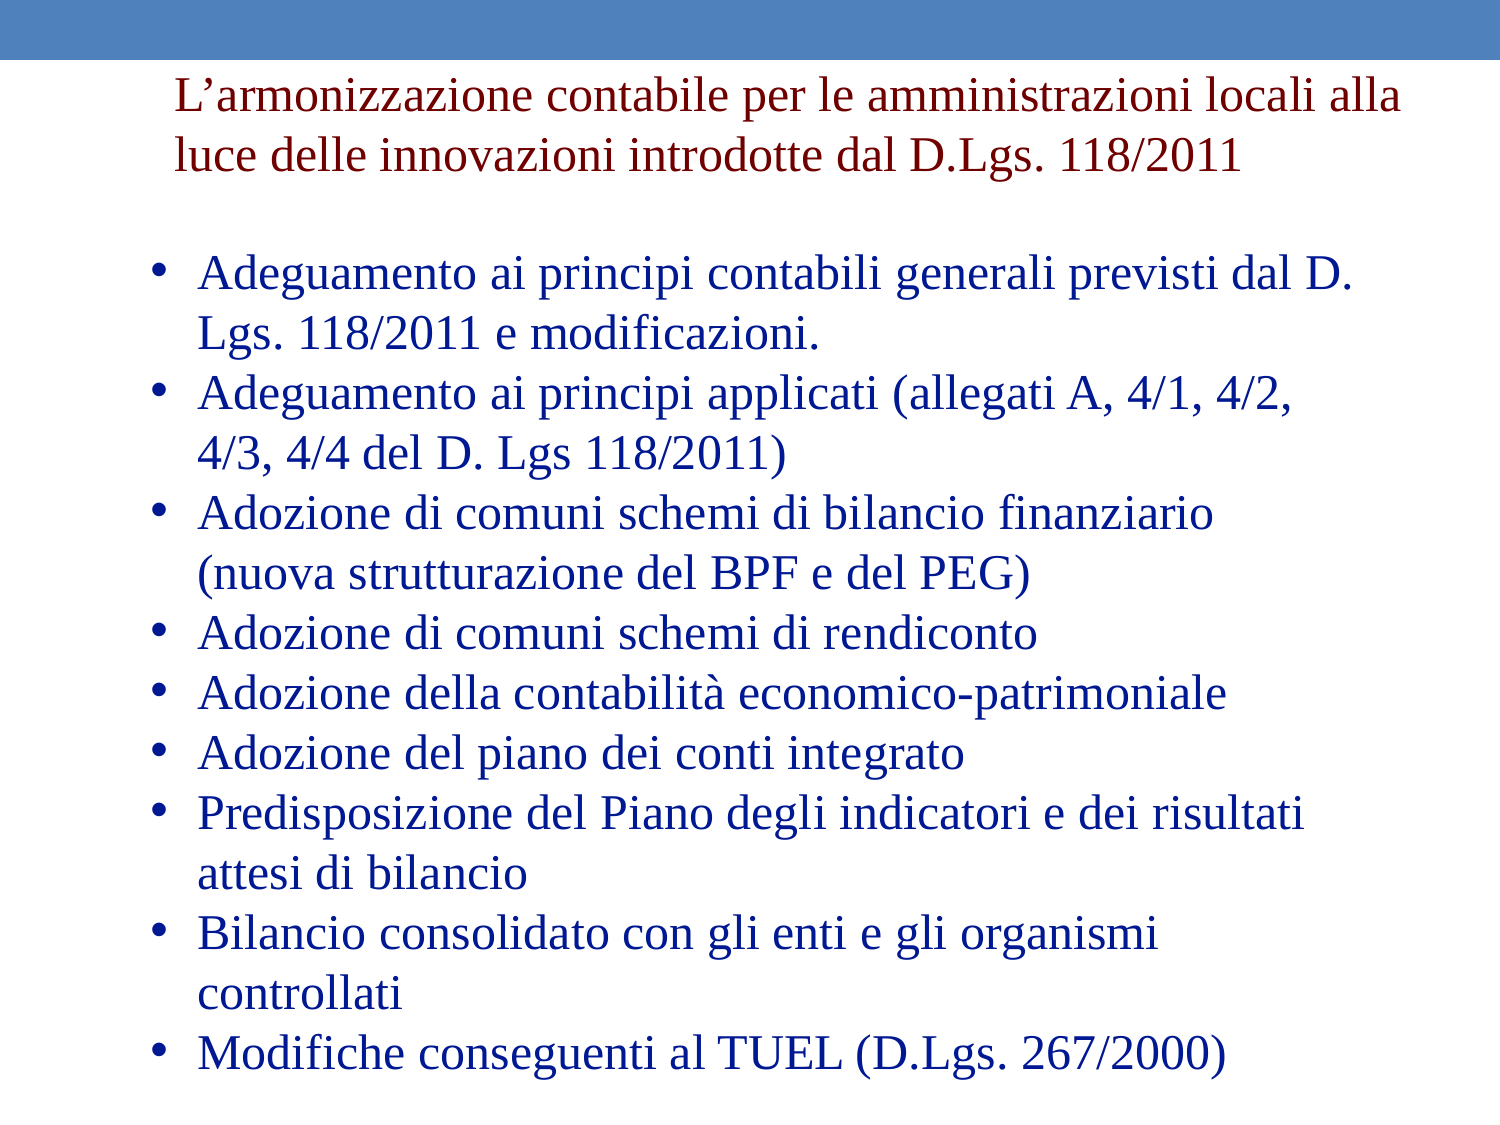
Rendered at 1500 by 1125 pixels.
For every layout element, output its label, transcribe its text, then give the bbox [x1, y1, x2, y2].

text_box L’armonizzazione contabile per le amministrazioni locali alla luce delle innovazioni introdotte dal D.Lgs. 118/2011 [159, 54, 1435, 190]
text_box Adeguamento ai principi contabili generali previsti dal D. Lgs. 118/2011 e modificazioni. Adeguamento ai principi applicati (allegati A, 4/1, 4/2, 4/3, 4/4 del D. Lgs 118/2011) Adozione di comuni schemi di bilancio finanziario (nuova strutturazione del BPF e del PEG) Adozione di comuni schemi di rendiconto Adozione della contabilità economico-patrimoniale Adozione del piano dei conti integrato Predisposizione del Piano degli indicatori e dei risultati attesi di bilancio Bilancio consolidato con gli enti e gli organismi controllati Modifiche conseguenti al TUEL (D.Lgs. 267/2000) [135, 231, 1376, 1125]
